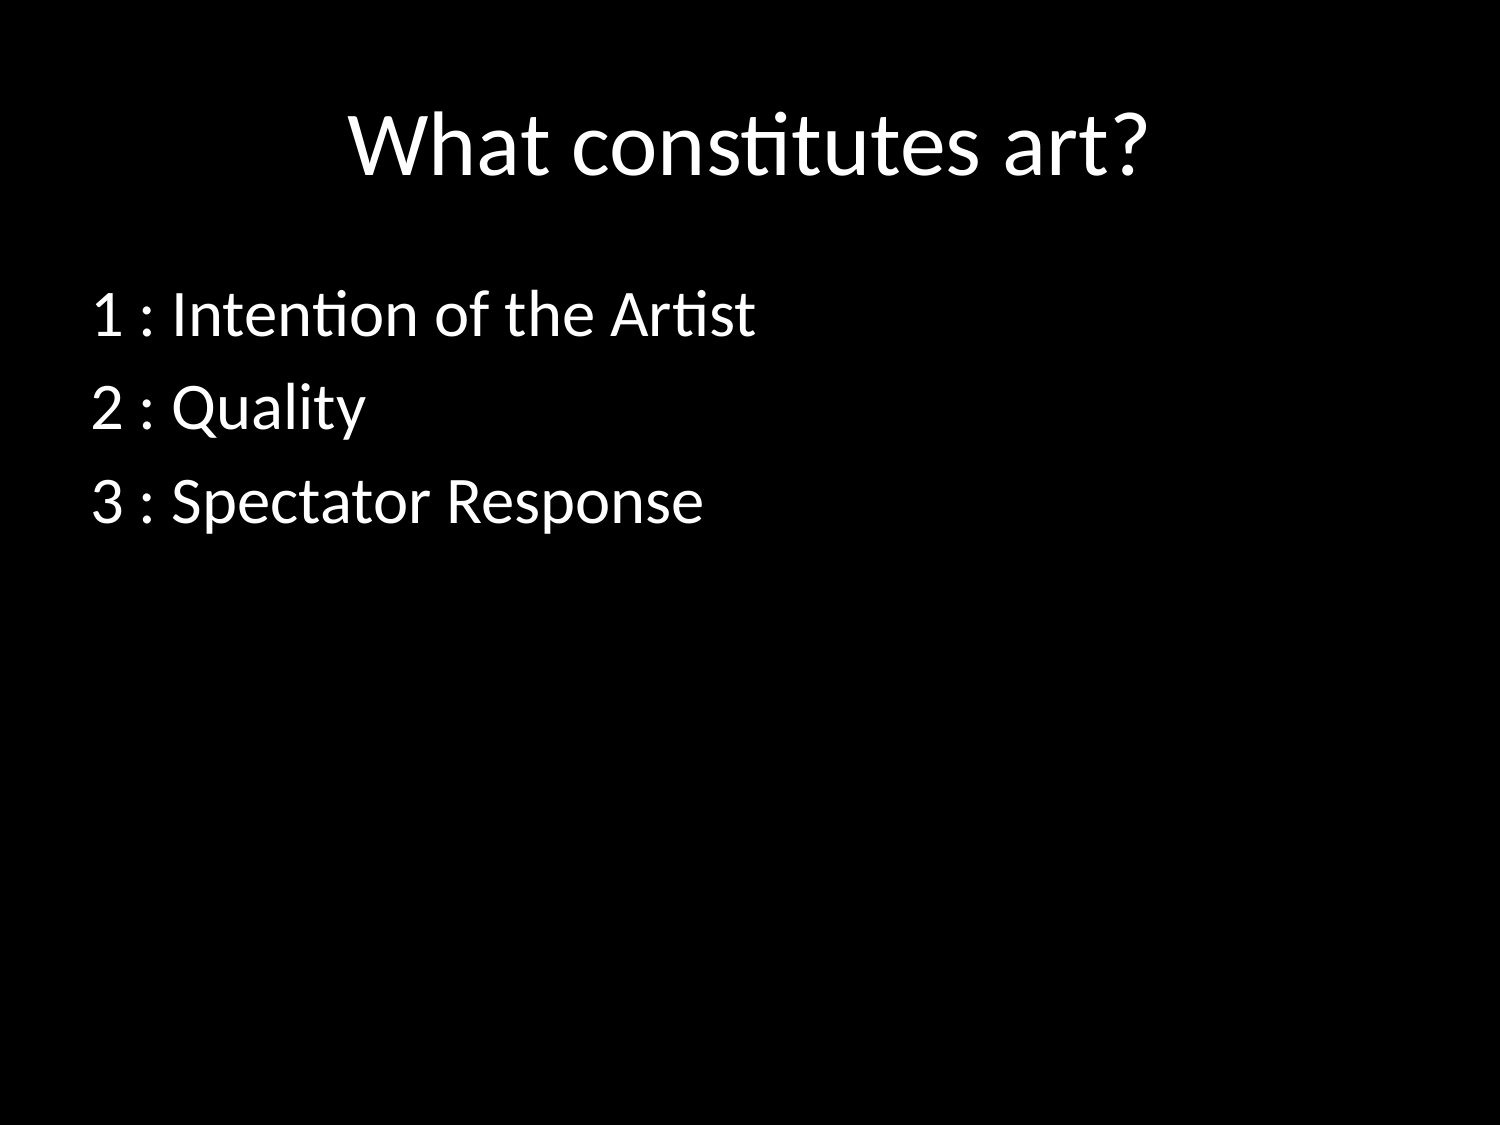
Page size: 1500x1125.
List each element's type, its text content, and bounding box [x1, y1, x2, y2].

list 1 : Intention of the Artist 2 : Quality 3 : Spectator Response [75, 262, 1425, 1005]
title What constitutes art? [75, 45, 1425, 233]
